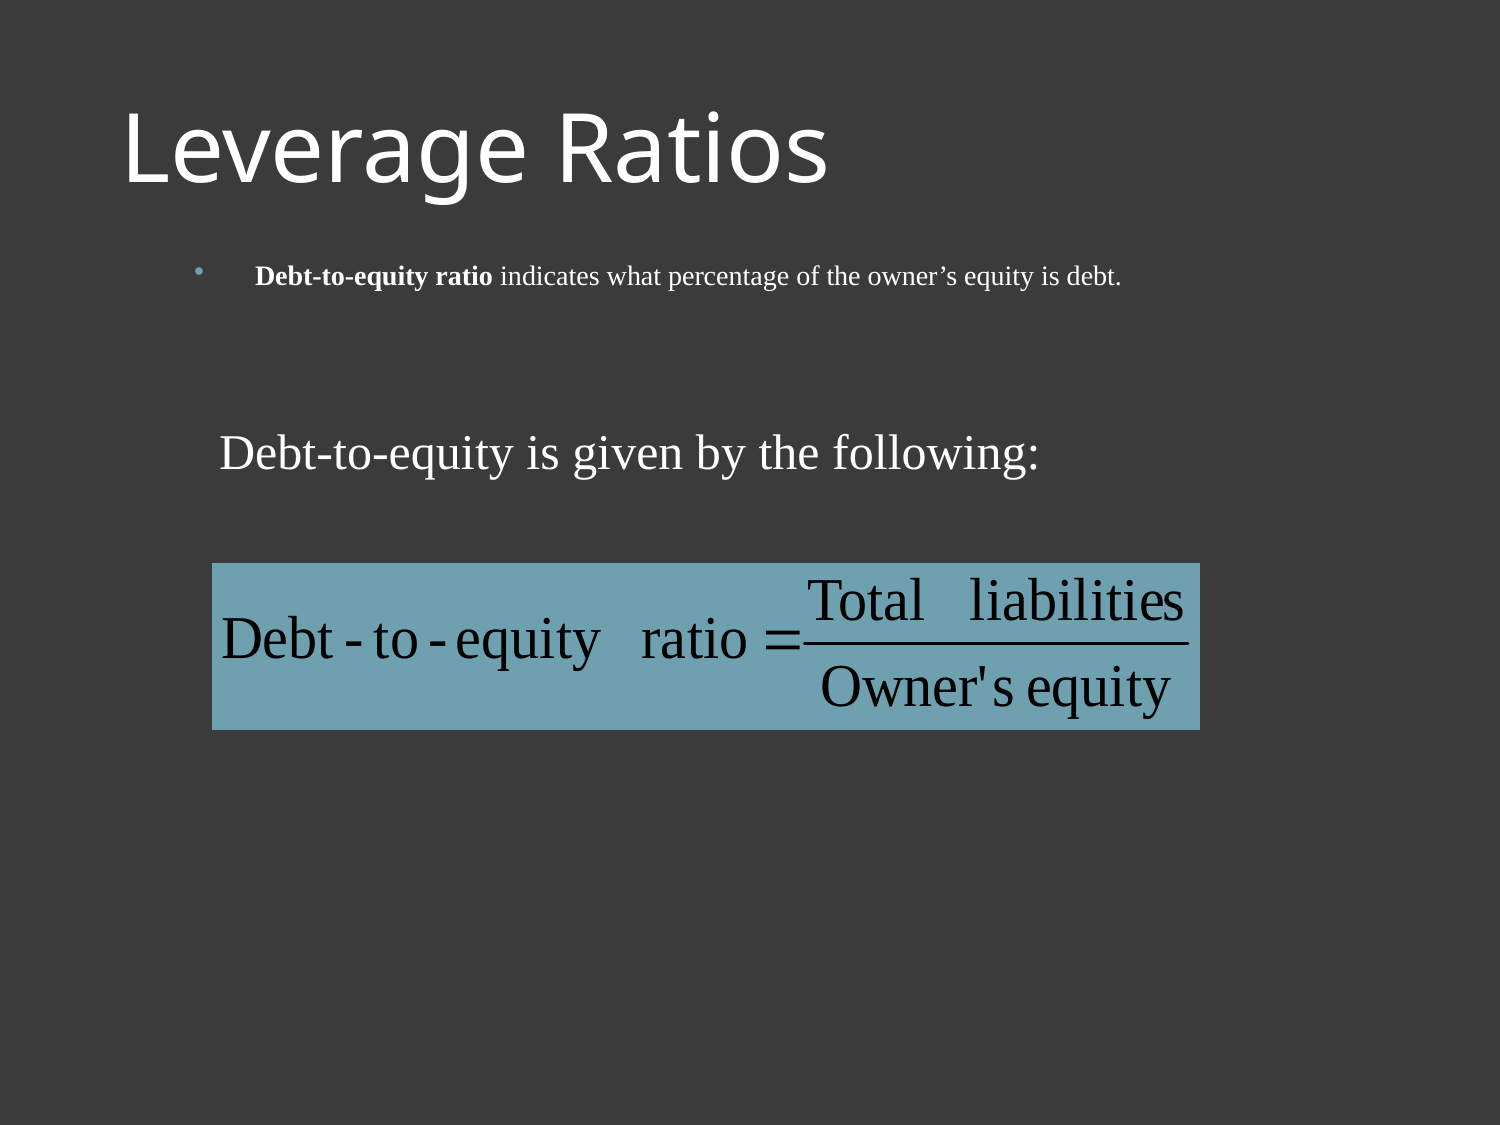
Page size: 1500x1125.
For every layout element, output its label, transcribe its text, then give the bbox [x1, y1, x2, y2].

list Debt-to-equity ratio indicates what percentage of the owner’s equity is debt. [174, 249, 1450, 413]
title Leverage Ratios [112, 50, 1388, 238]
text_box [212, 562, 1201, 730]
text_box Debt-to-equity is given by the following: [204, 412, 1057, 548]
